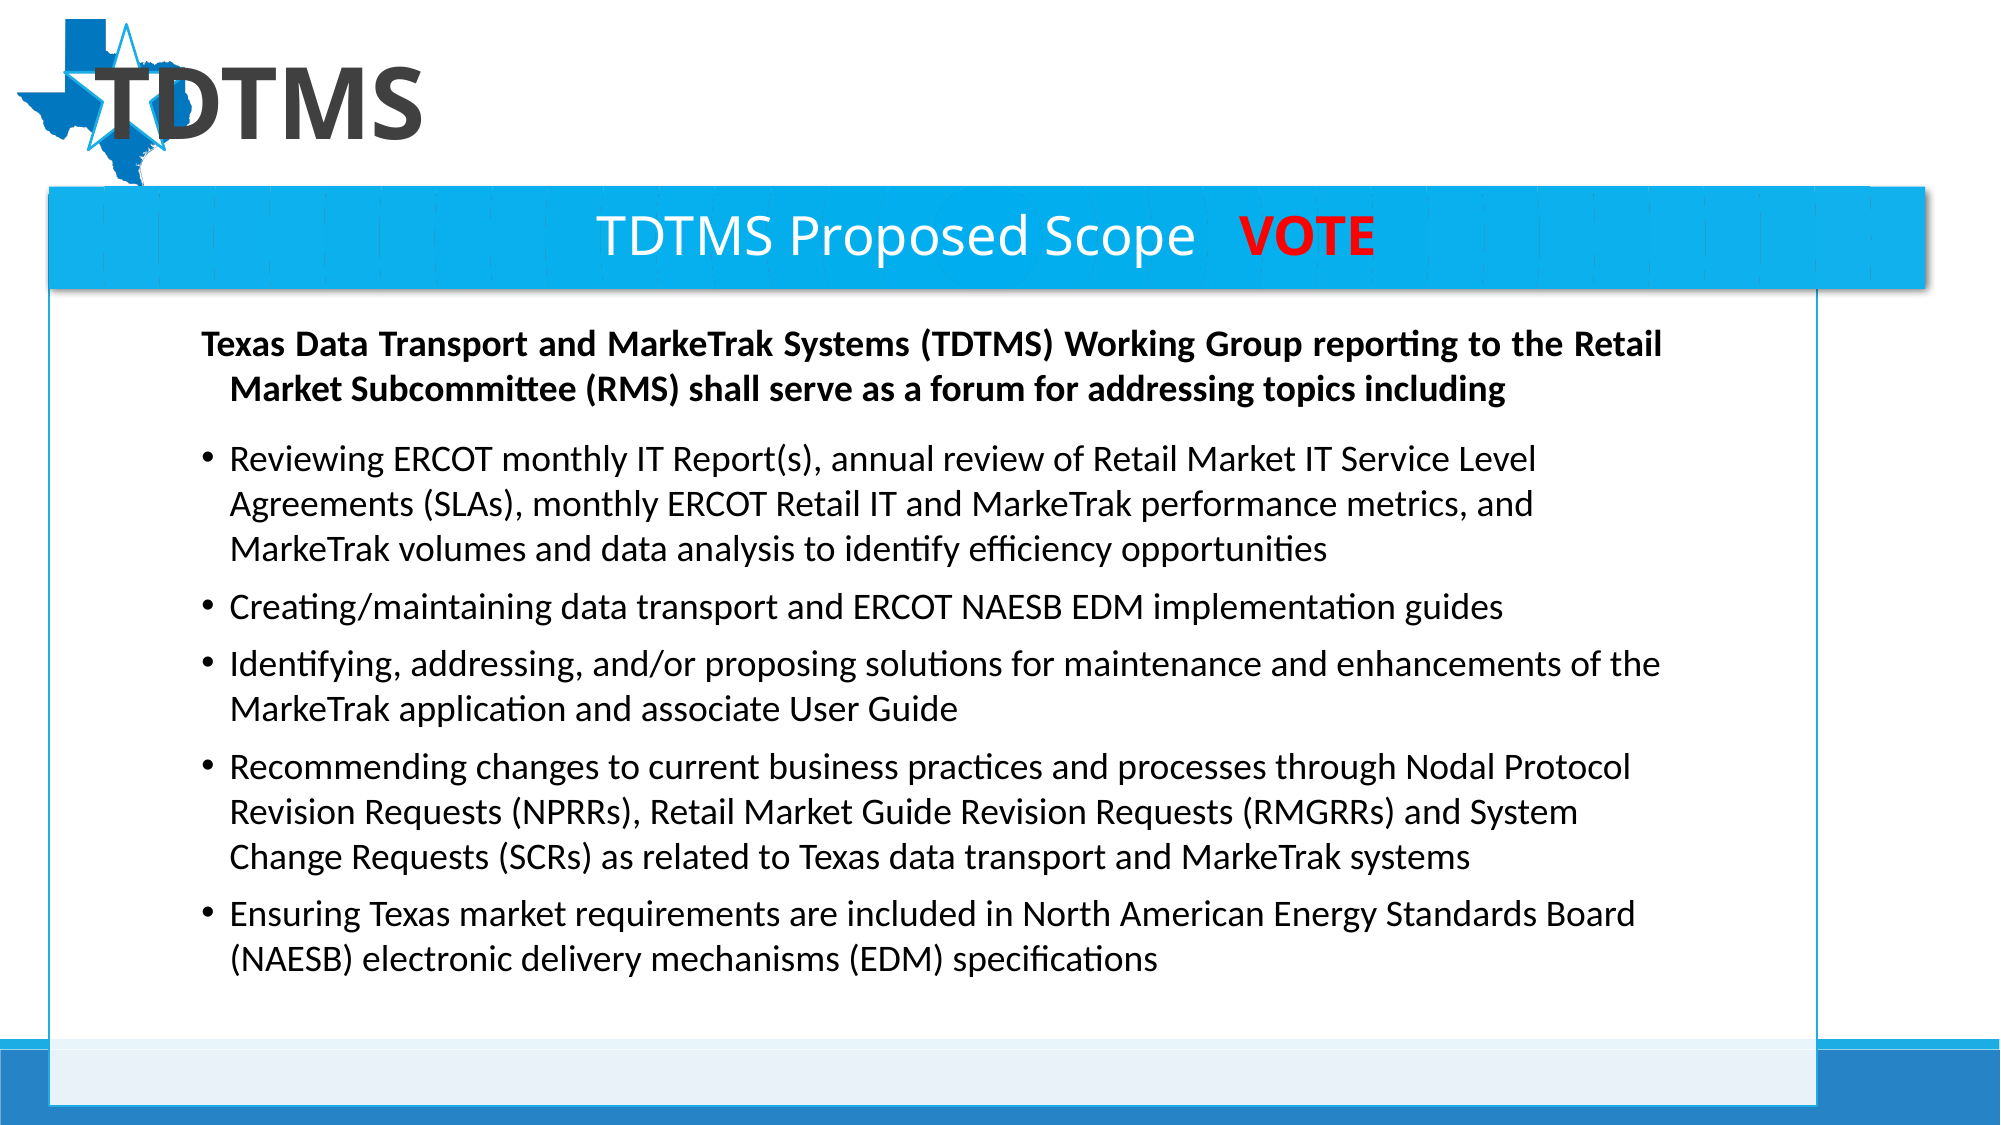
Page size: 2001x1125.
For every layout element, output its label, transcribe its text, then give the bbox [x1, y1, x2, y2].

title TDTMS [199, 24, 1802, 168]
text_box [48, 186, 2000, 1125]
picture [16, 19, 192, 188]
